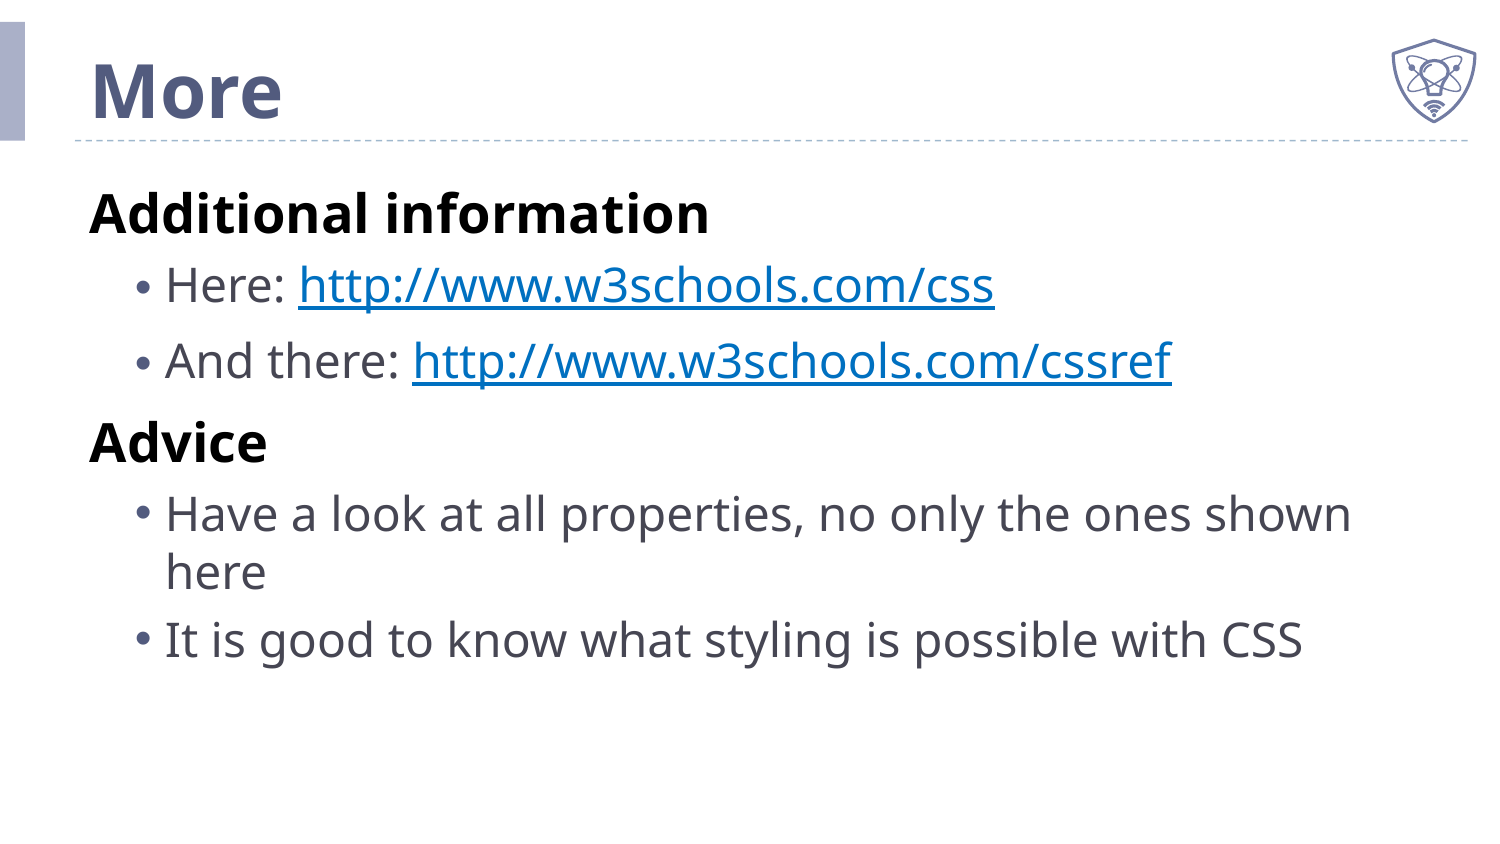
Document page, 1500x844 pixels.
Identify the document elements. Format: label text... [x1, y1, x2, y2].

list Additional information Here: http://www.w3schools.com/css And there: http://www.w3schools.com/cssref Advice Have a look at all properties, no only the ones shown here It is good to know what styling is possible with CSS [75, 171, 1475, 835]
title More [75, 18, 1475, 141]
